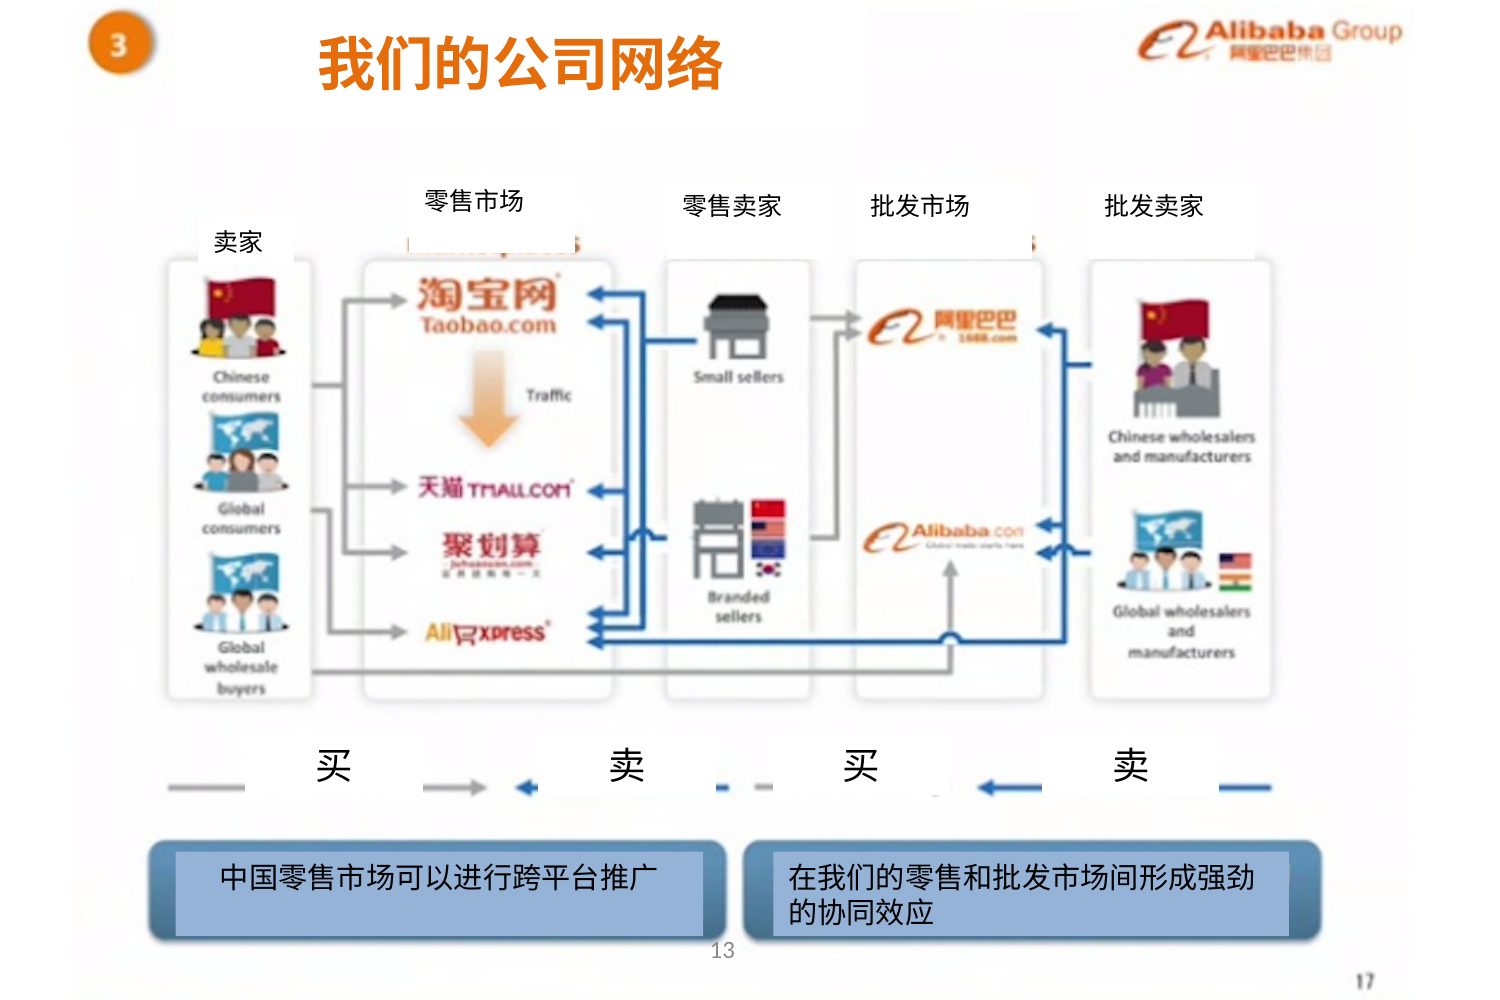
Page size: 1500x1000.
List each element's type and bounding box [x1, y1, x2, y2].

picture [71, 0, 1414, 1000]
